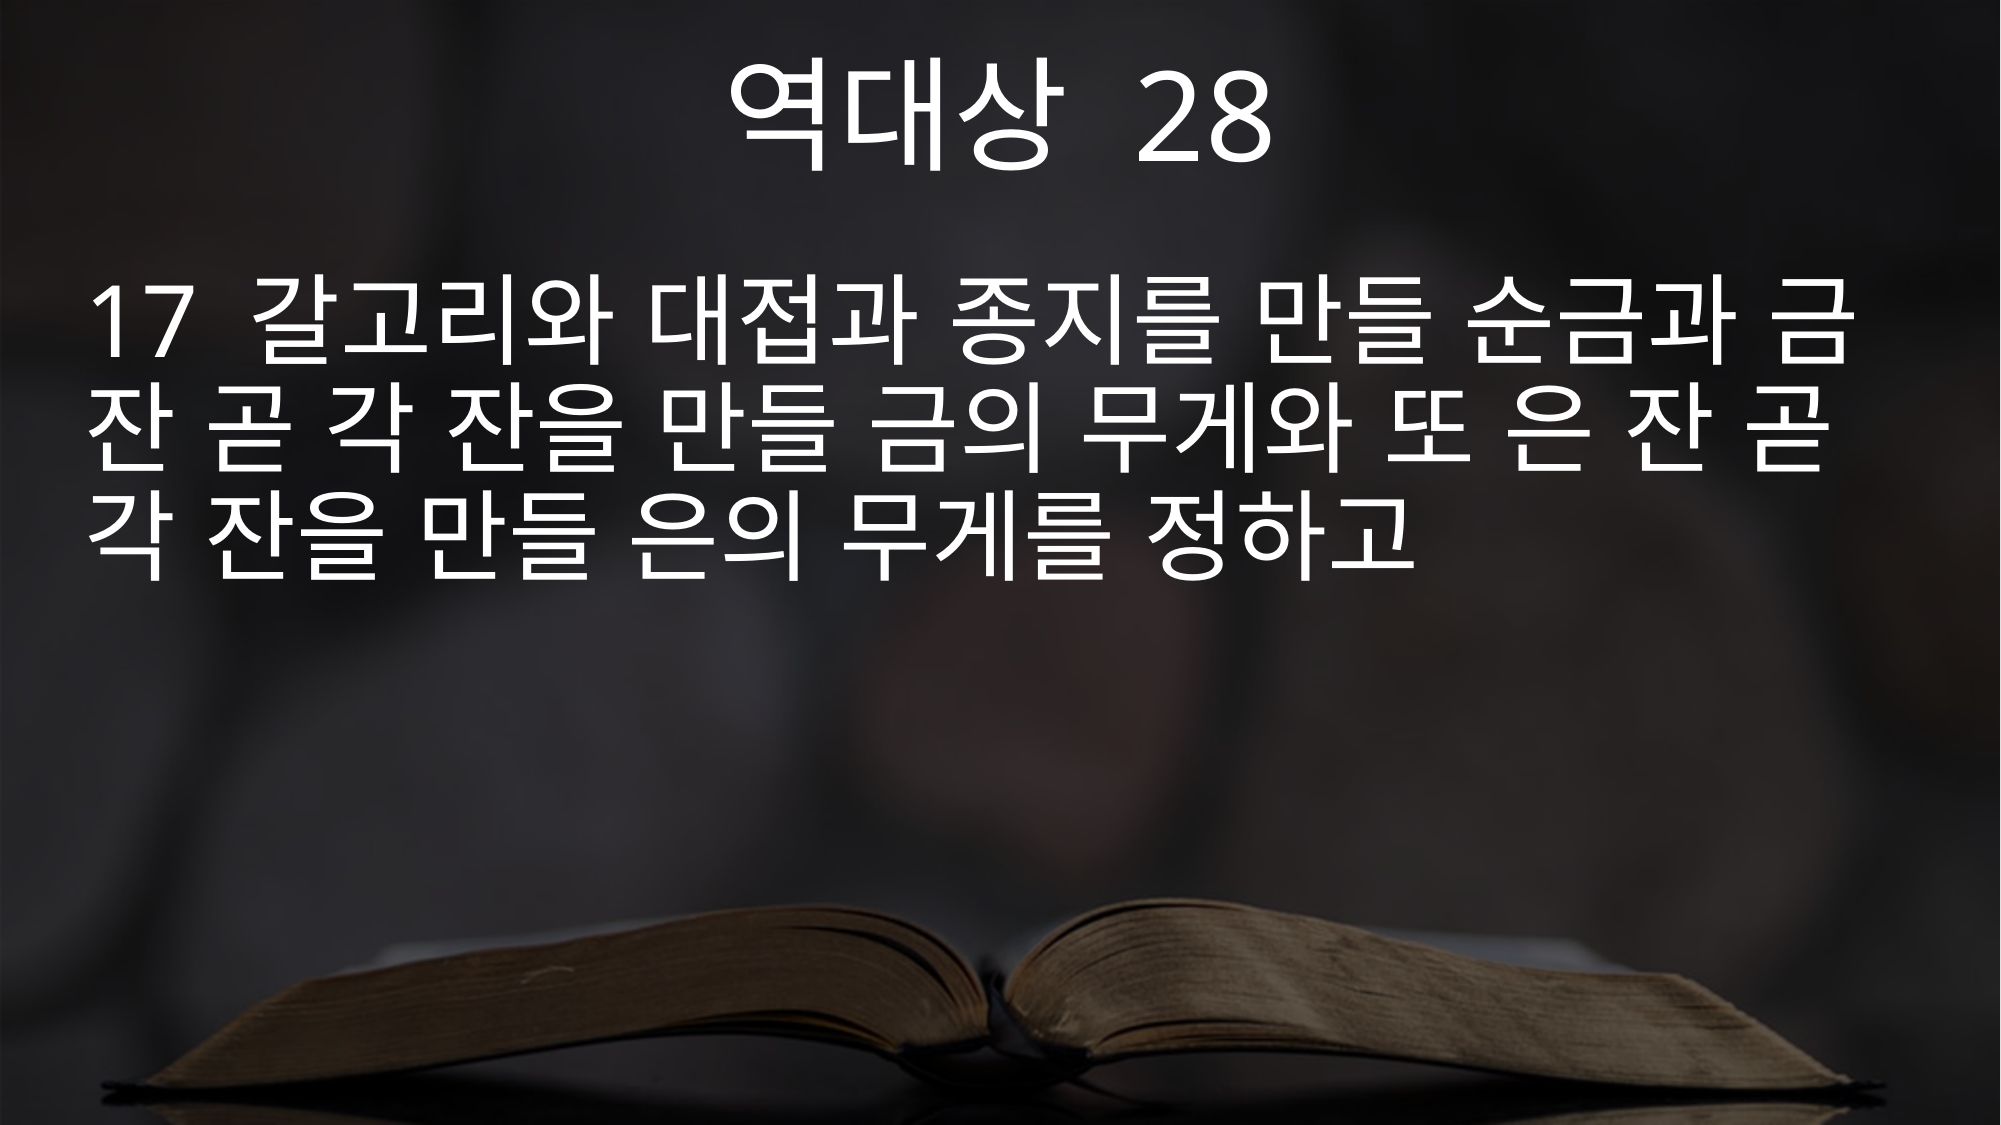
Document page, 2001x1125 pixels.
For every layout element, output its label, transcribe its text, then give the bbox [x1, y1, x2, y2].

picture [0, 0, 2001, 1125]
footer 역대상 28 [0, 32, 2000, 192]
list 17 갈고리와 대접과 종지를 만들 순금과 금 잔 곧 각 잔을 만들 금의 무게와 또 은 잔 곧 각 잔을 만들 은의 무게를 정하고 [69, 263, 1953, 423]
